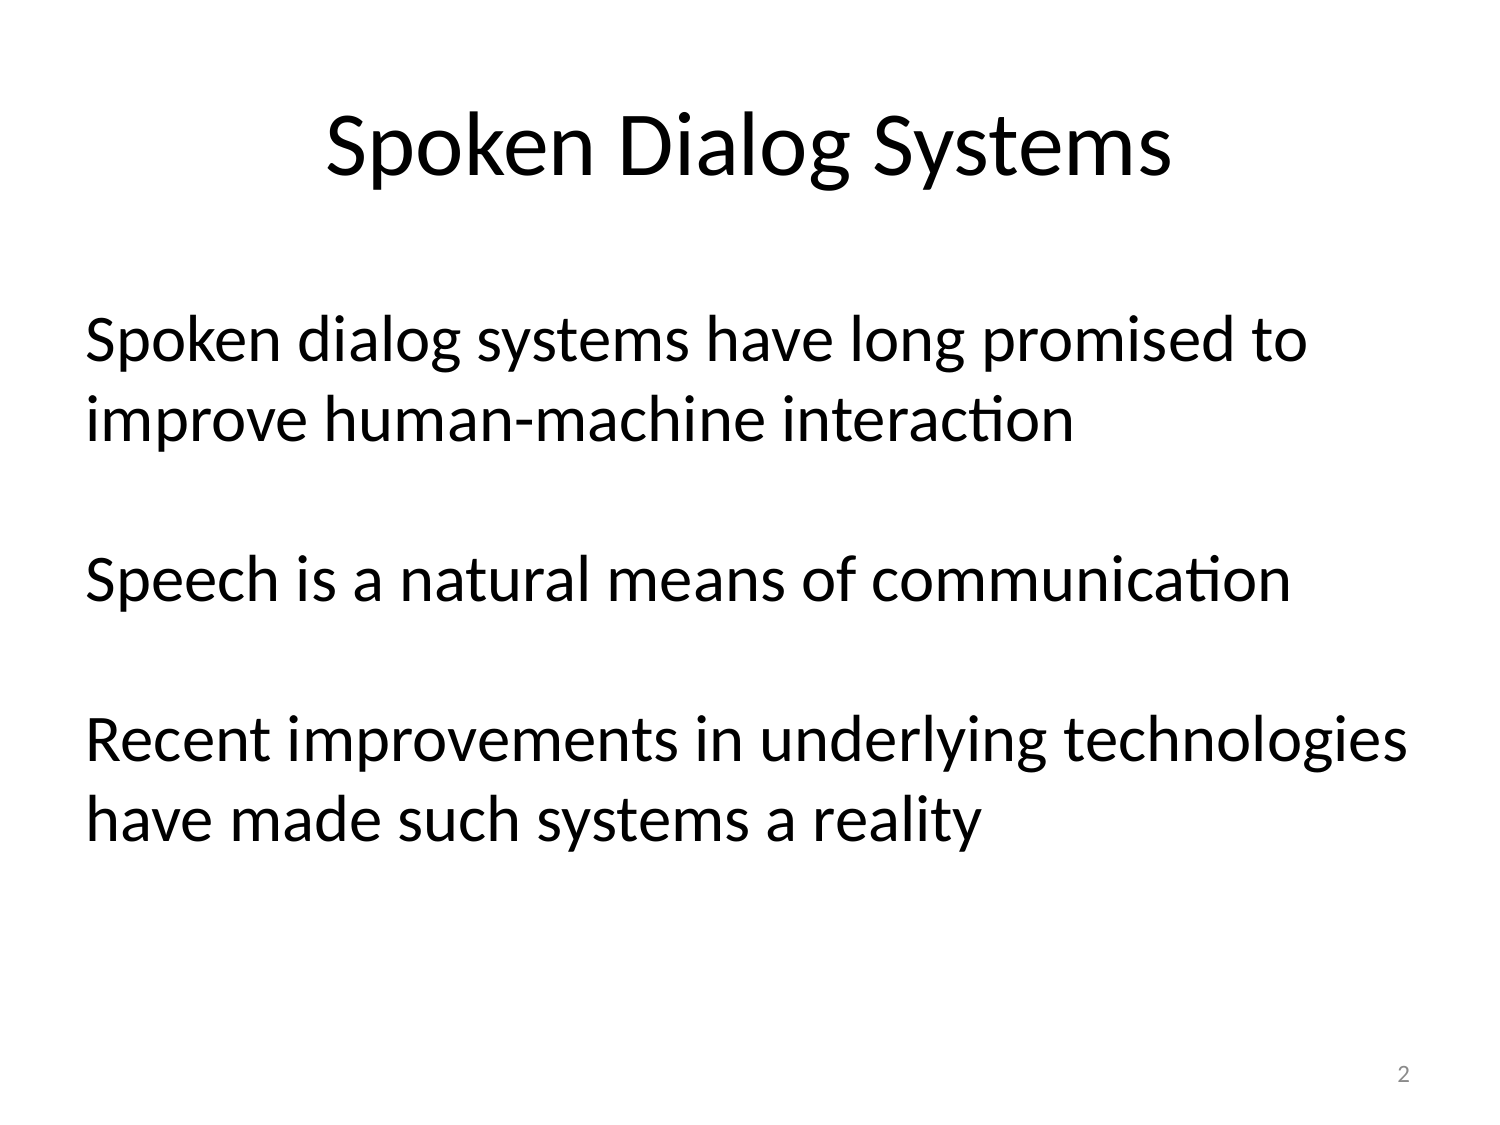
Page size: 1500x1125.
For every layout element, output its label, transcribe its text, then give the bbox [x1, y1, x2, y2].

text_box Spoken dialog systems have long promised to improve human-machine interaction Speech is a natural means of communication Recent improvements in underlying technologies have made such systems a reality [70, 287, 1465, 982]
slide_number 2 [1074, 1042, 1425, 1103]
title Spoken Dialog Systems [75, 45, 1425, 233]
